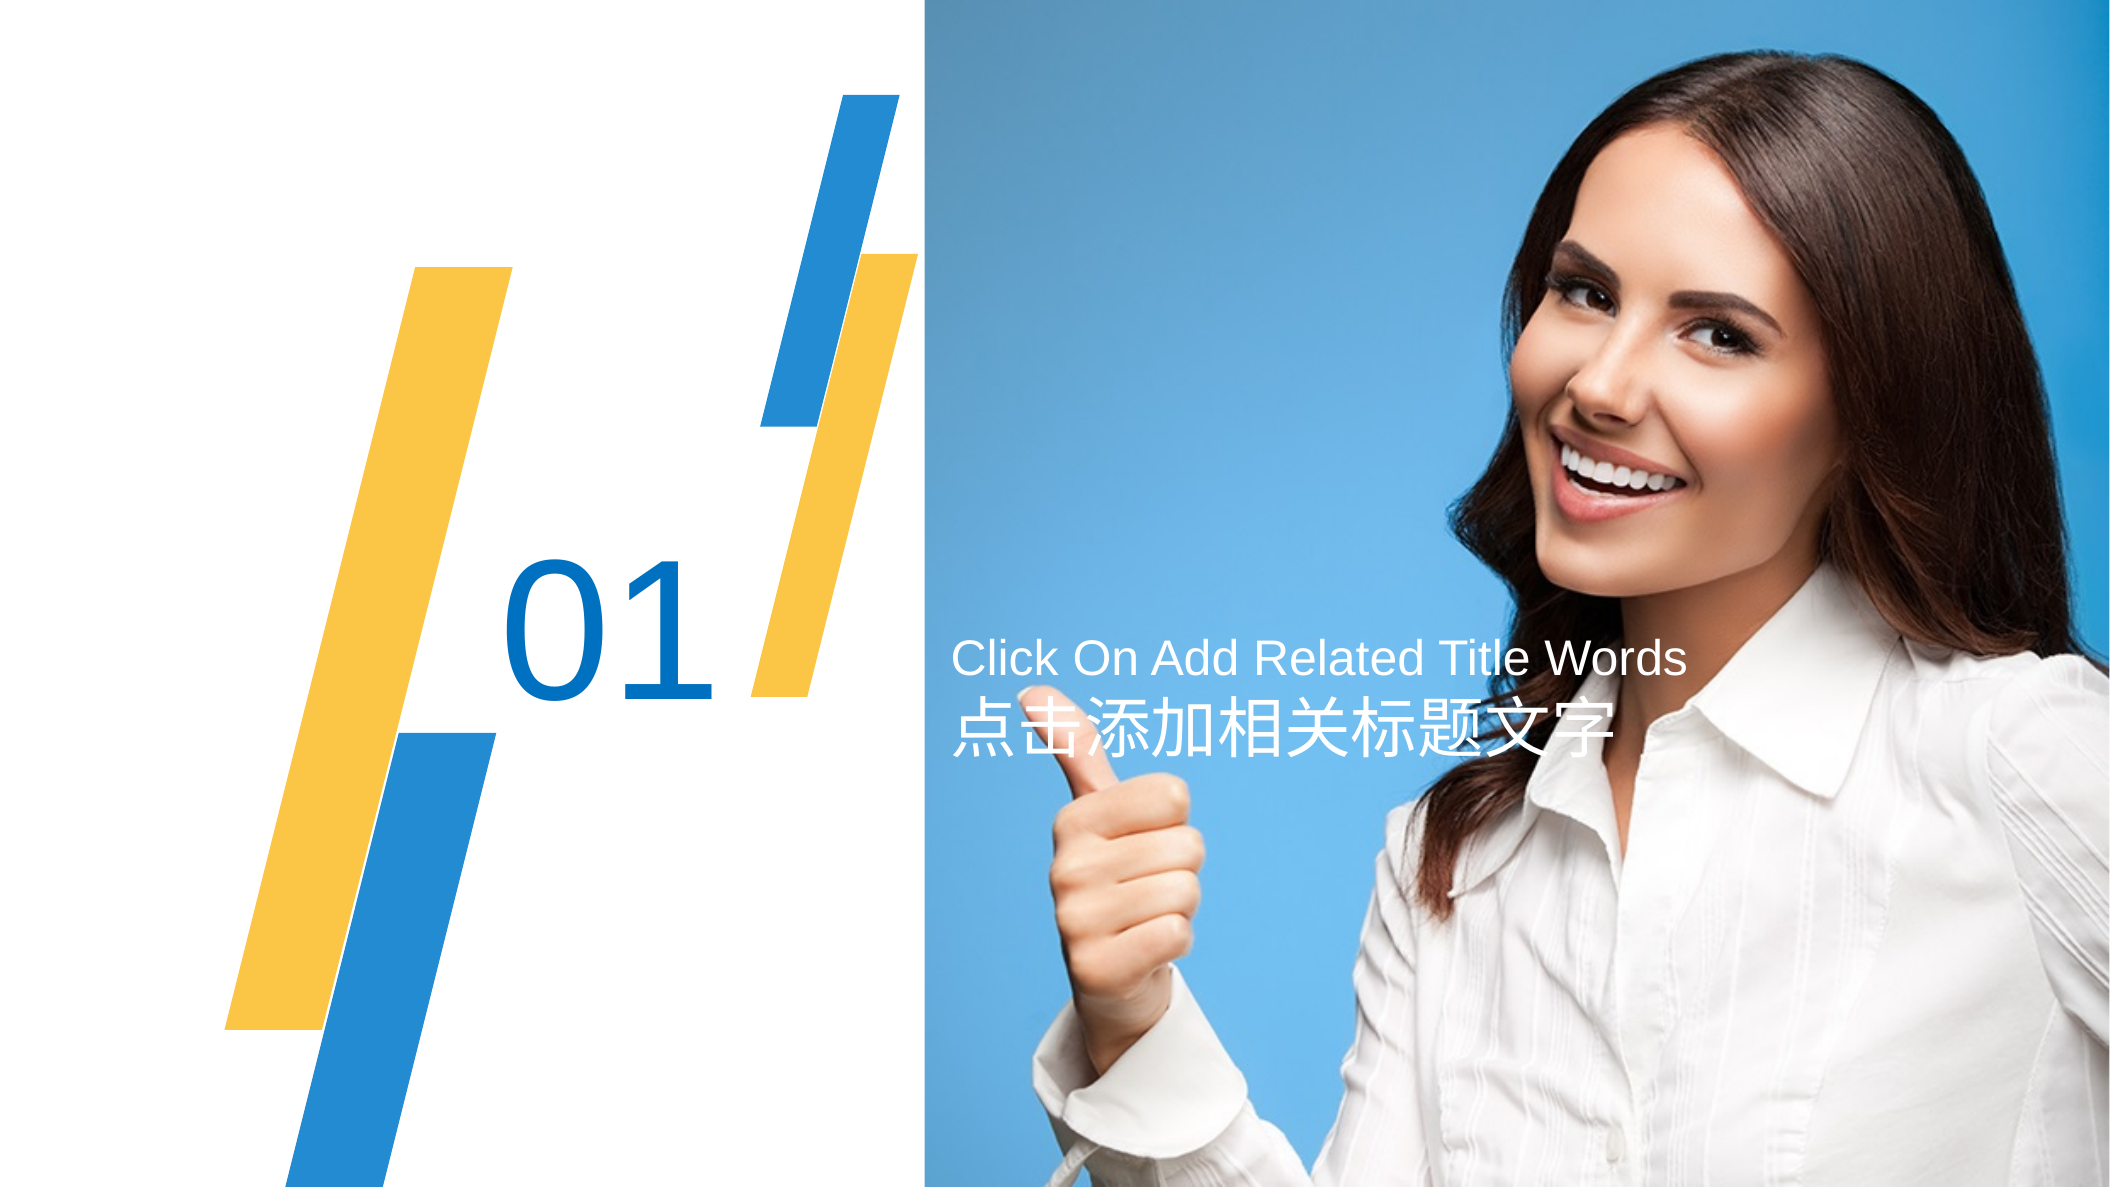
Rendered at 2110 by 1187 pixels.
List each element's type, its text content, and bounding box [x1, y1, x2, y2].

text_box [223, 266, 514, 1031]
text_box [284, 731, 498, 1187]
text_box Click On Add Related Title Words 点击添加相关标题文字 [935, 618, 1784, 774]
text_box 01 [459, 492, 762, 748]
text_box [924, 0, 2110, 1187]
text_box [758, 93, 902, 428]
text_box [749, 252, 920, 698]
